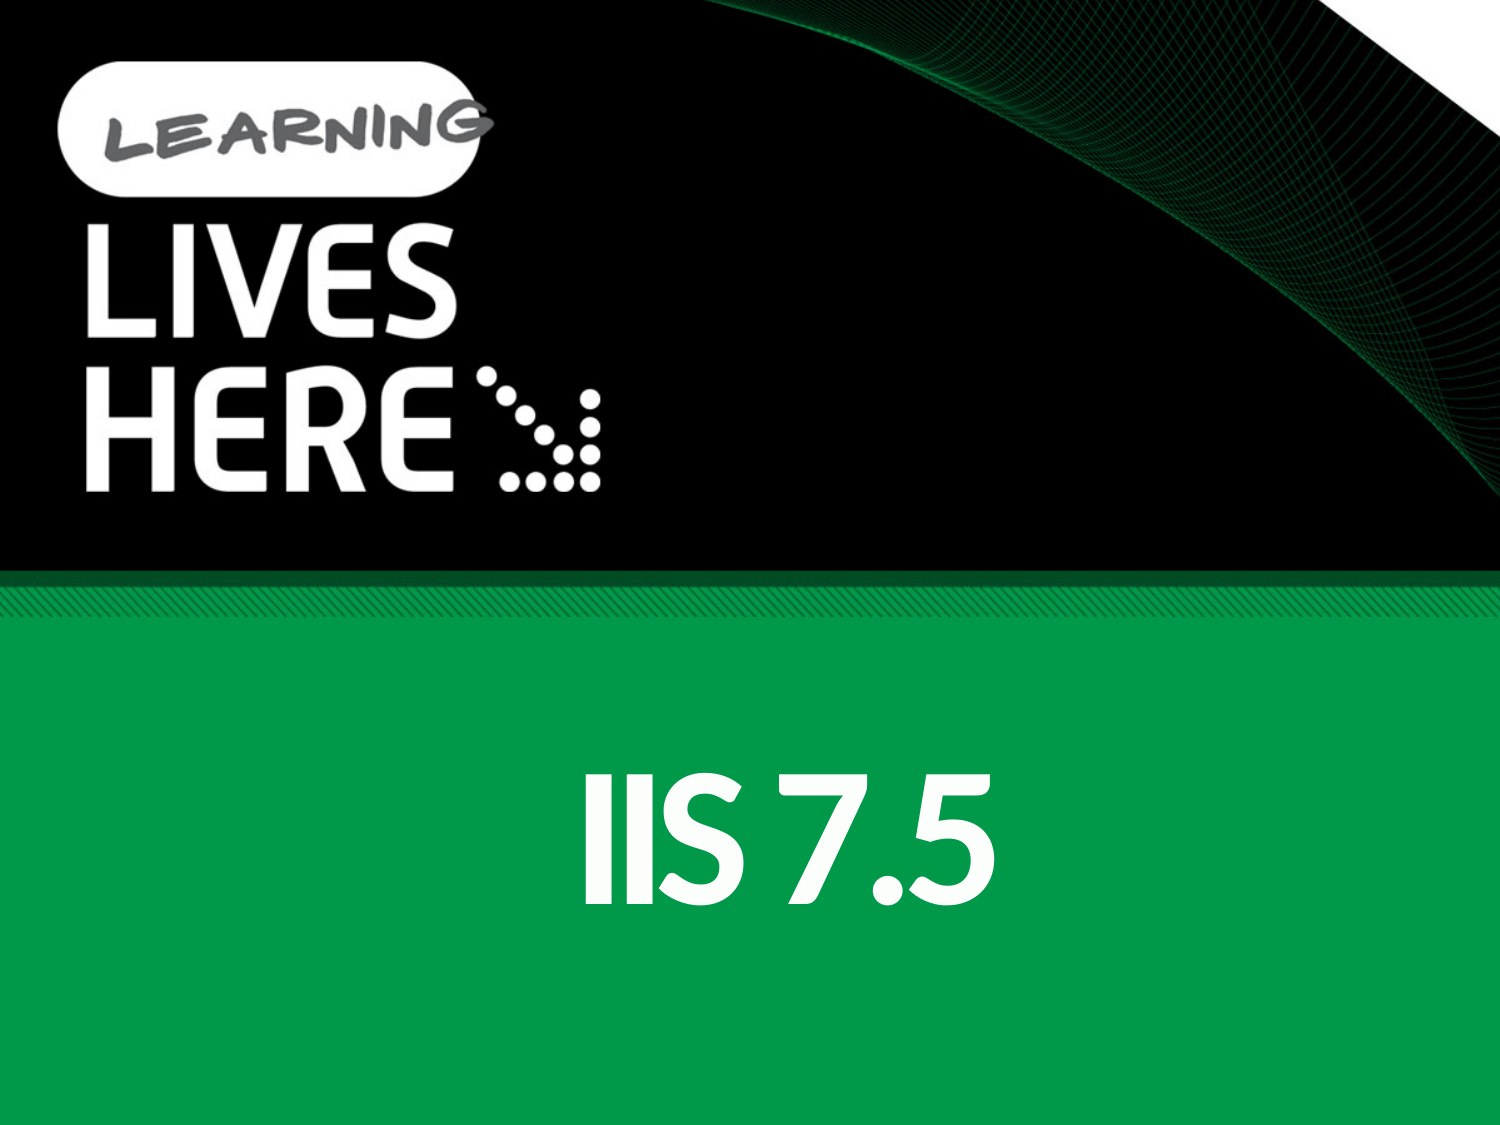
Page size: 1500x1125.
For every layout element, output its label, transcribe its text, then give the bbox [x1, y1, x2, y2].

picture [0, 0, 1500, 1125]
list IIS 7.5 [214, 731, 1363, 941]
